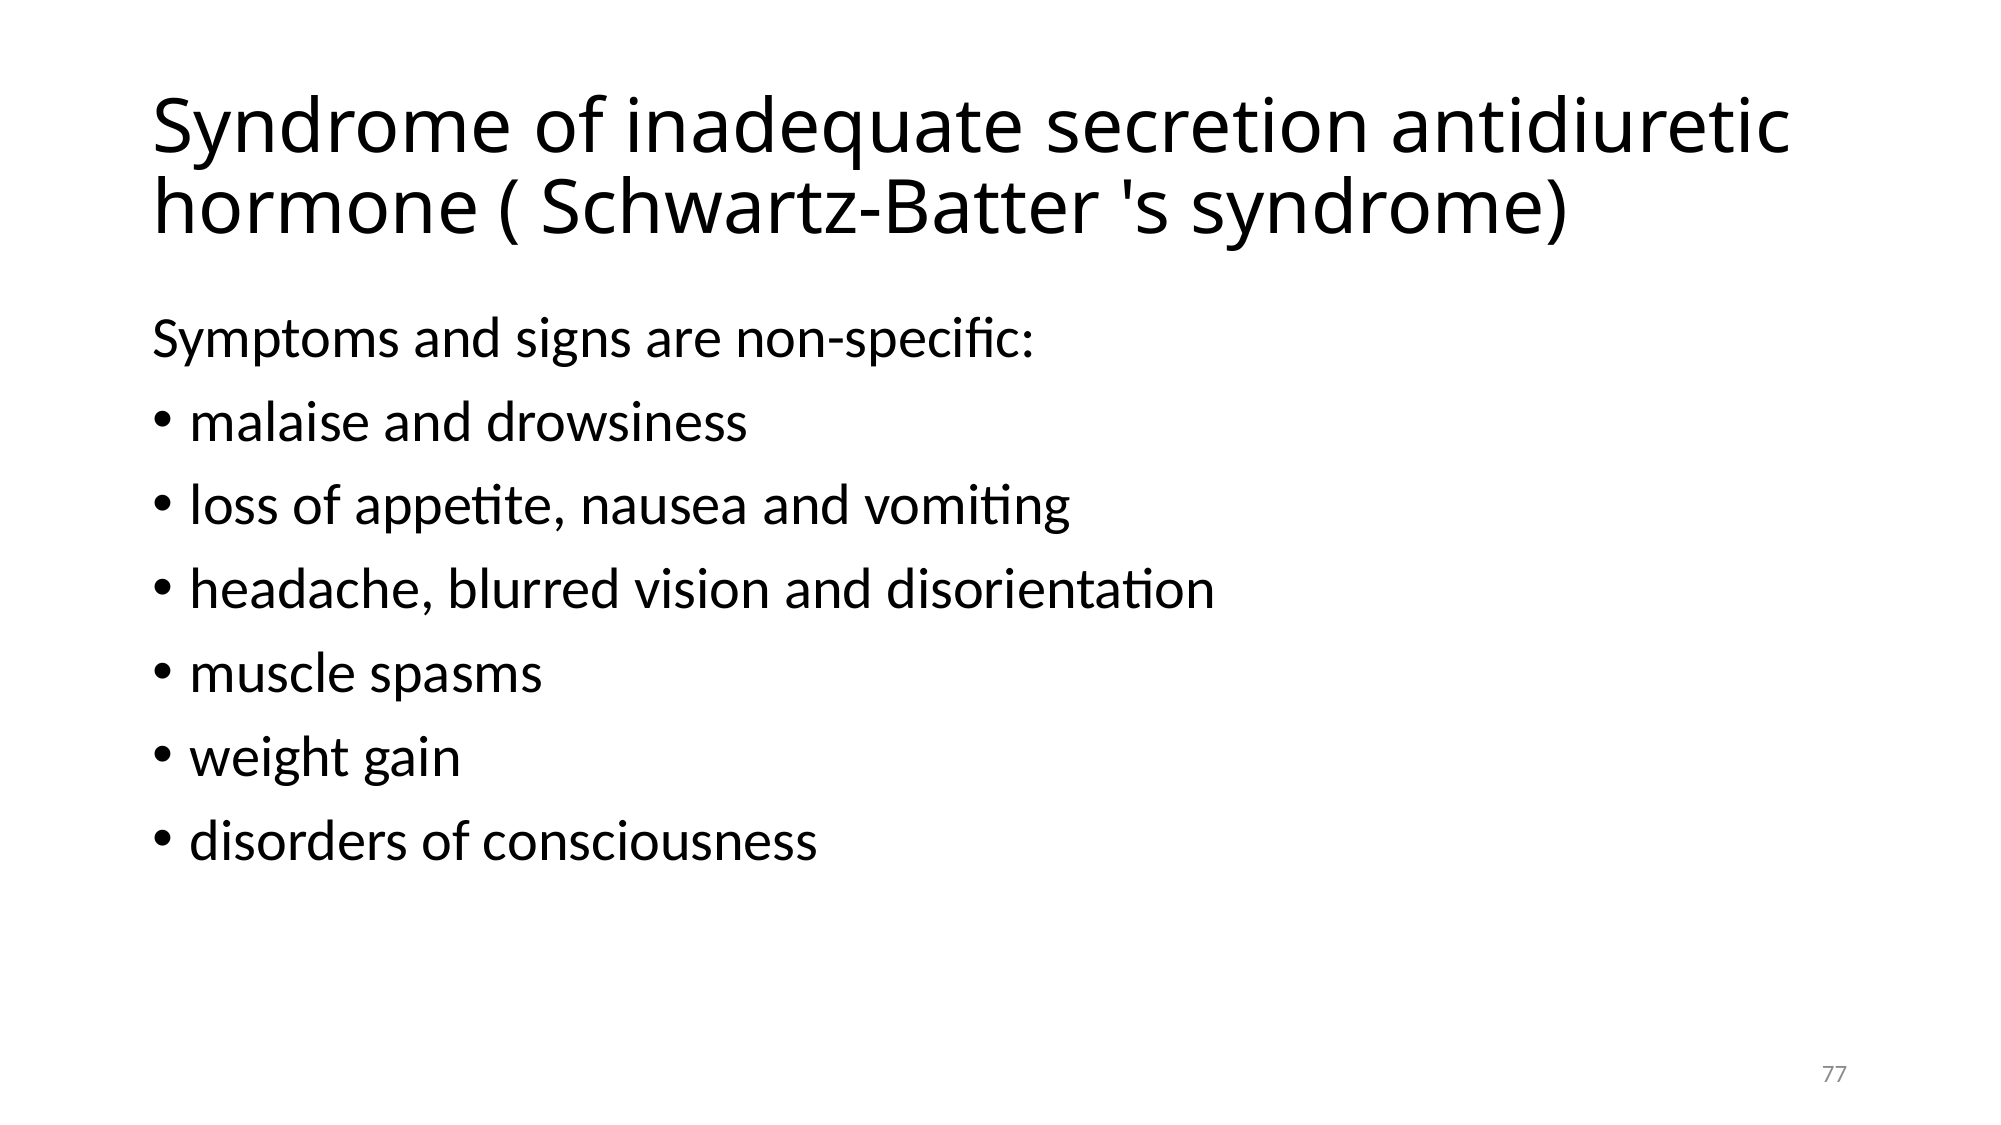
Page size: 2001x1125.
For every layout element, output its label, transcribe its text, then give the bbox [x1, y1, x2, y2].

title Syndrome of inadequate secretion antidiuretic hormone ( Schwartz-Batter 's syndrome) [137, 59, 1863, 278]
slide_number 77 [1412, 1042, 1863, 1103]
list Symptoms and signs are non-specific: malaise and drowsiness loss of appetite, nausea and vomiting headache, blurred vision and disorientation muscle spasms weight gain disorders of consciousness [137, 299, 1863, 1014]
